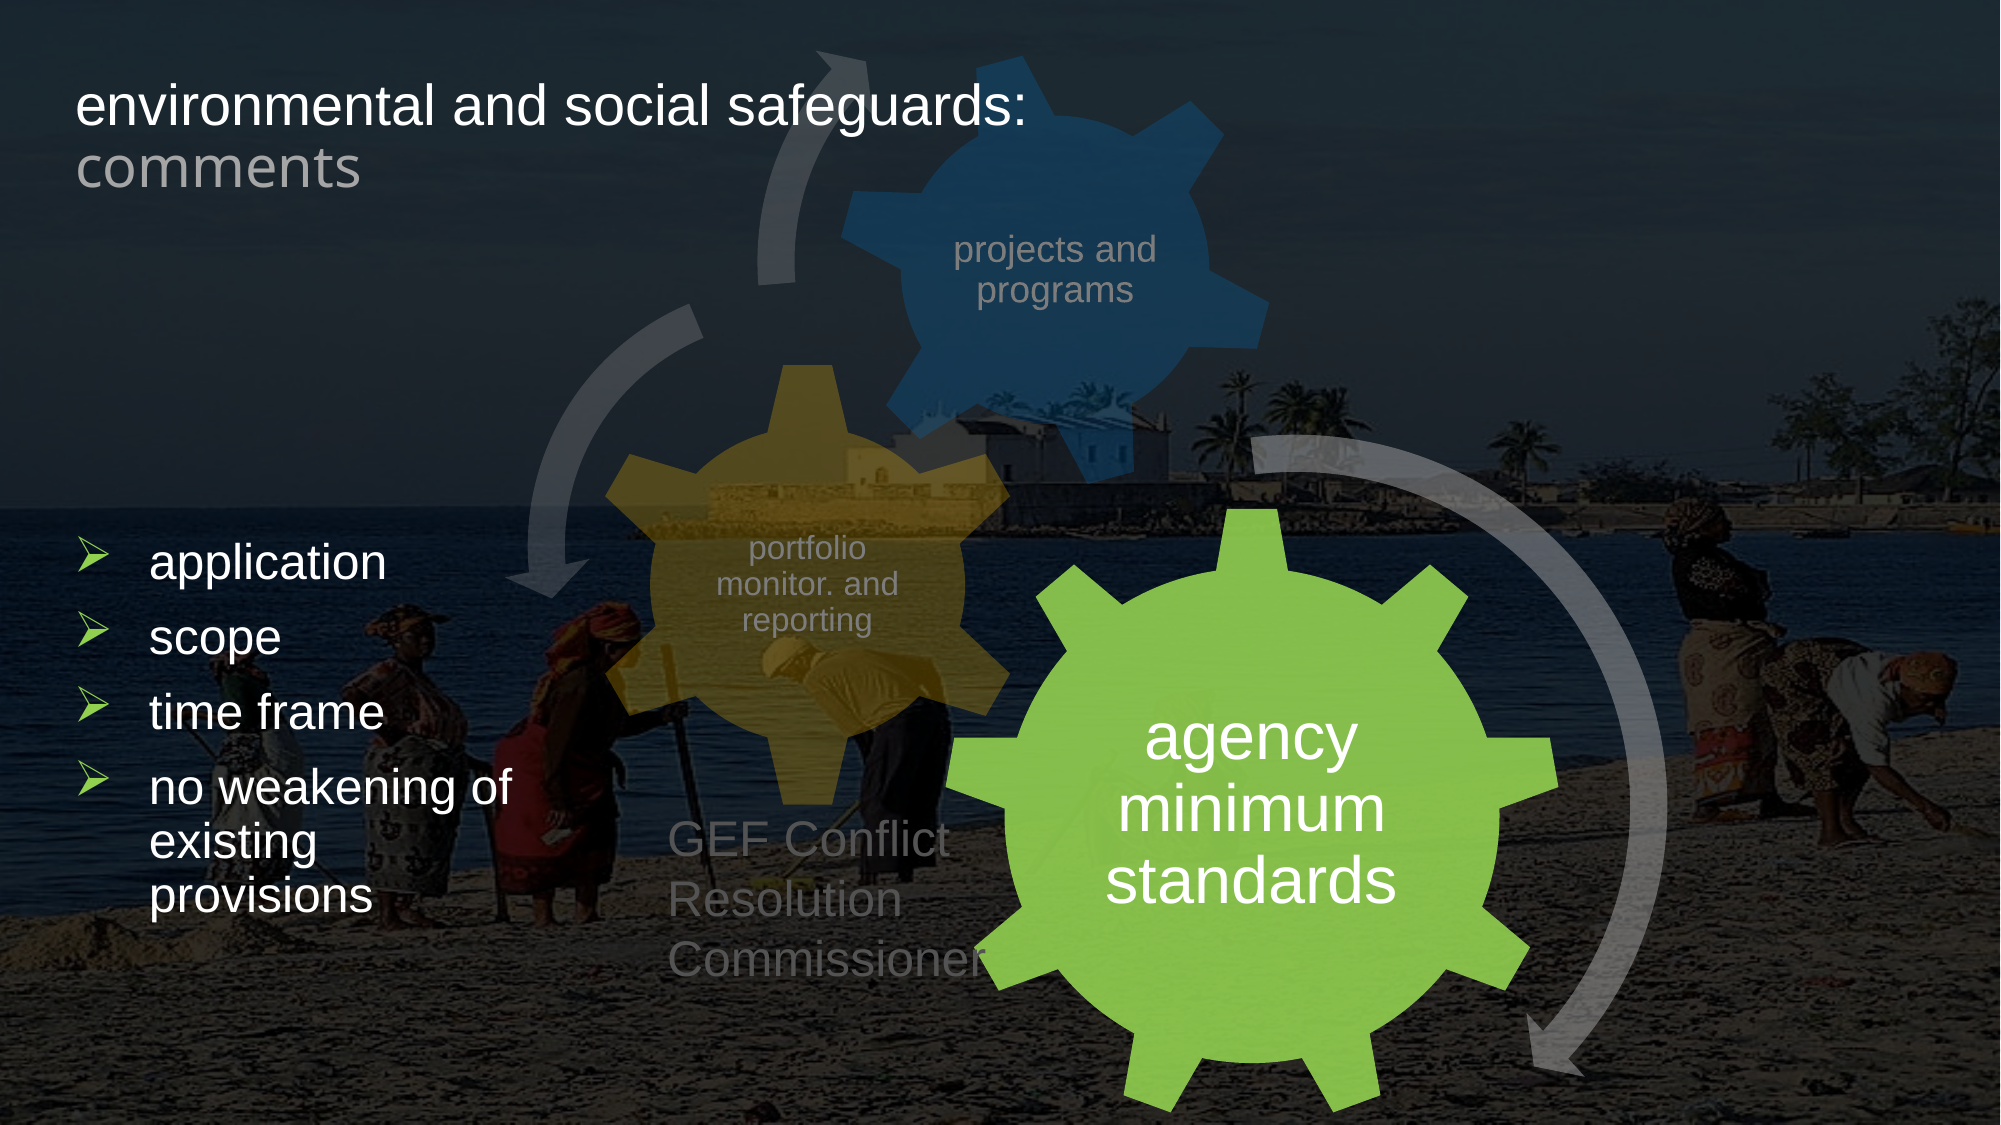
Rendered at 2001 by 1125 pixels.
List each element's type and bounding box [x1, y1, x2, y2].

text_box [0, 0, 2000, 1125]
